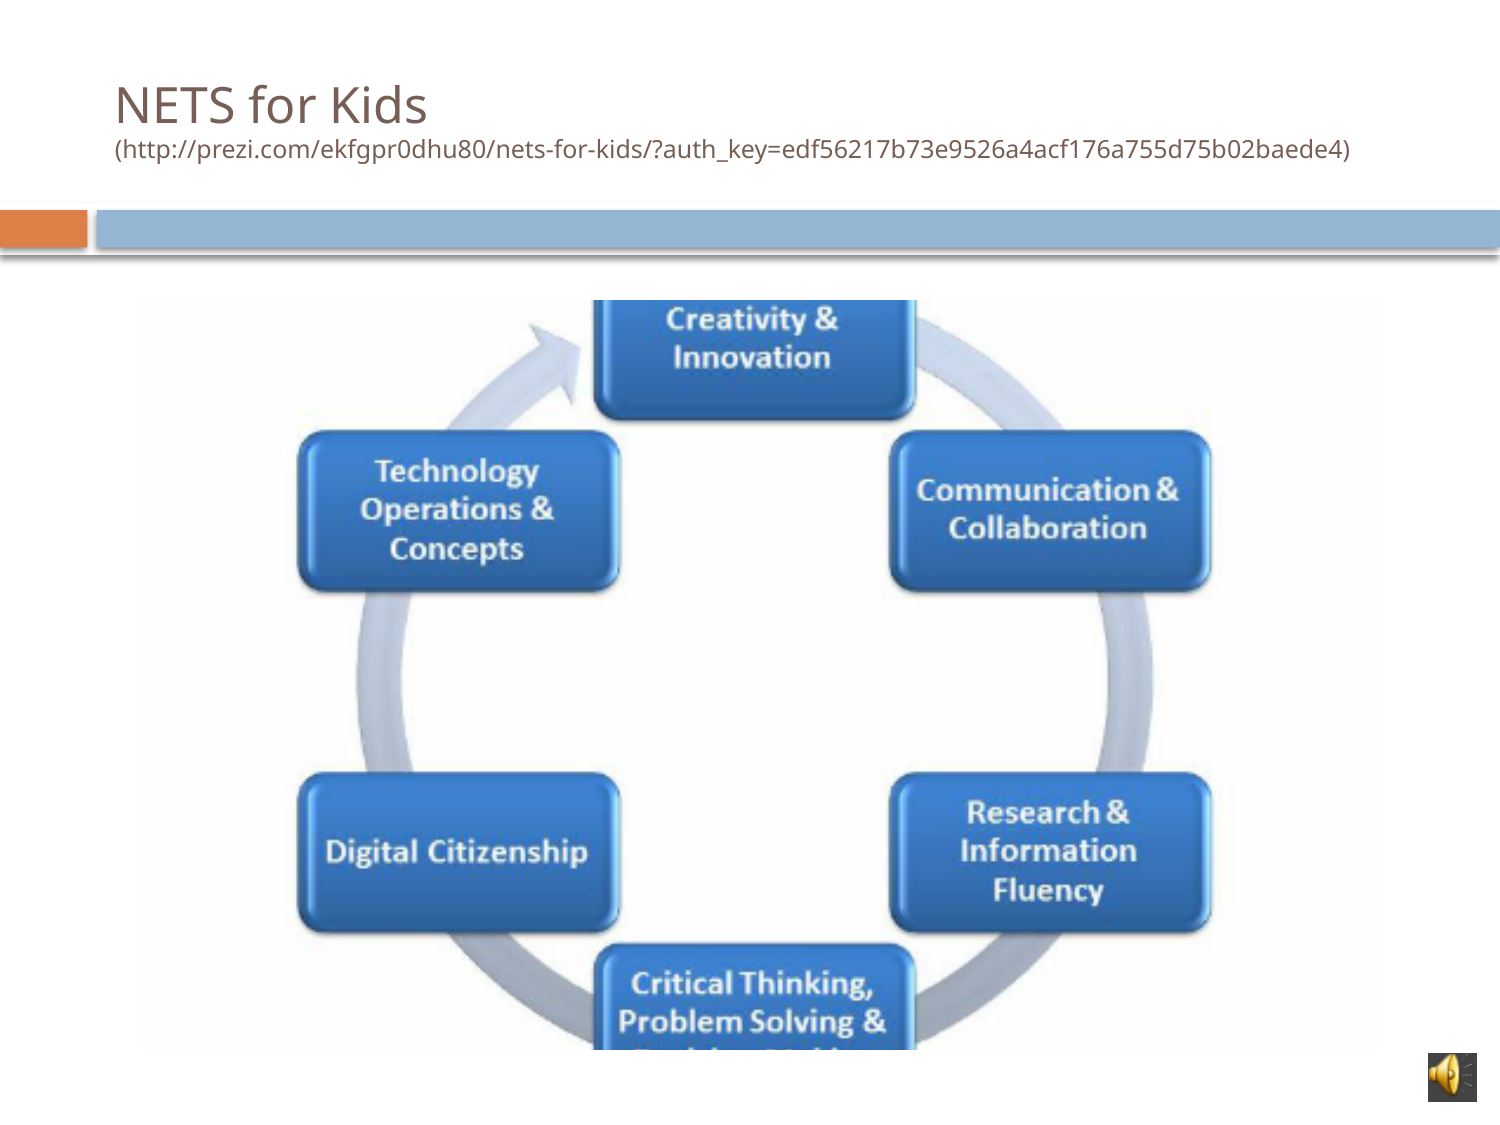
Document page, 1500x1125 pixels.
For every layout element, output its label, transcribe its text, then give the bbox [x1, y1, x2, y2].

title NETS for Kids (http://prezi.com/ekfgpr0dhu80/nets-for-kids/?auth_key=edf56217b73e9526a4acf176a755d75b02baede4) [99, 37, 1438, 200]
picture [137, 299, 1382, 1050]
picture [1427, 1052, 1478, 1103]
